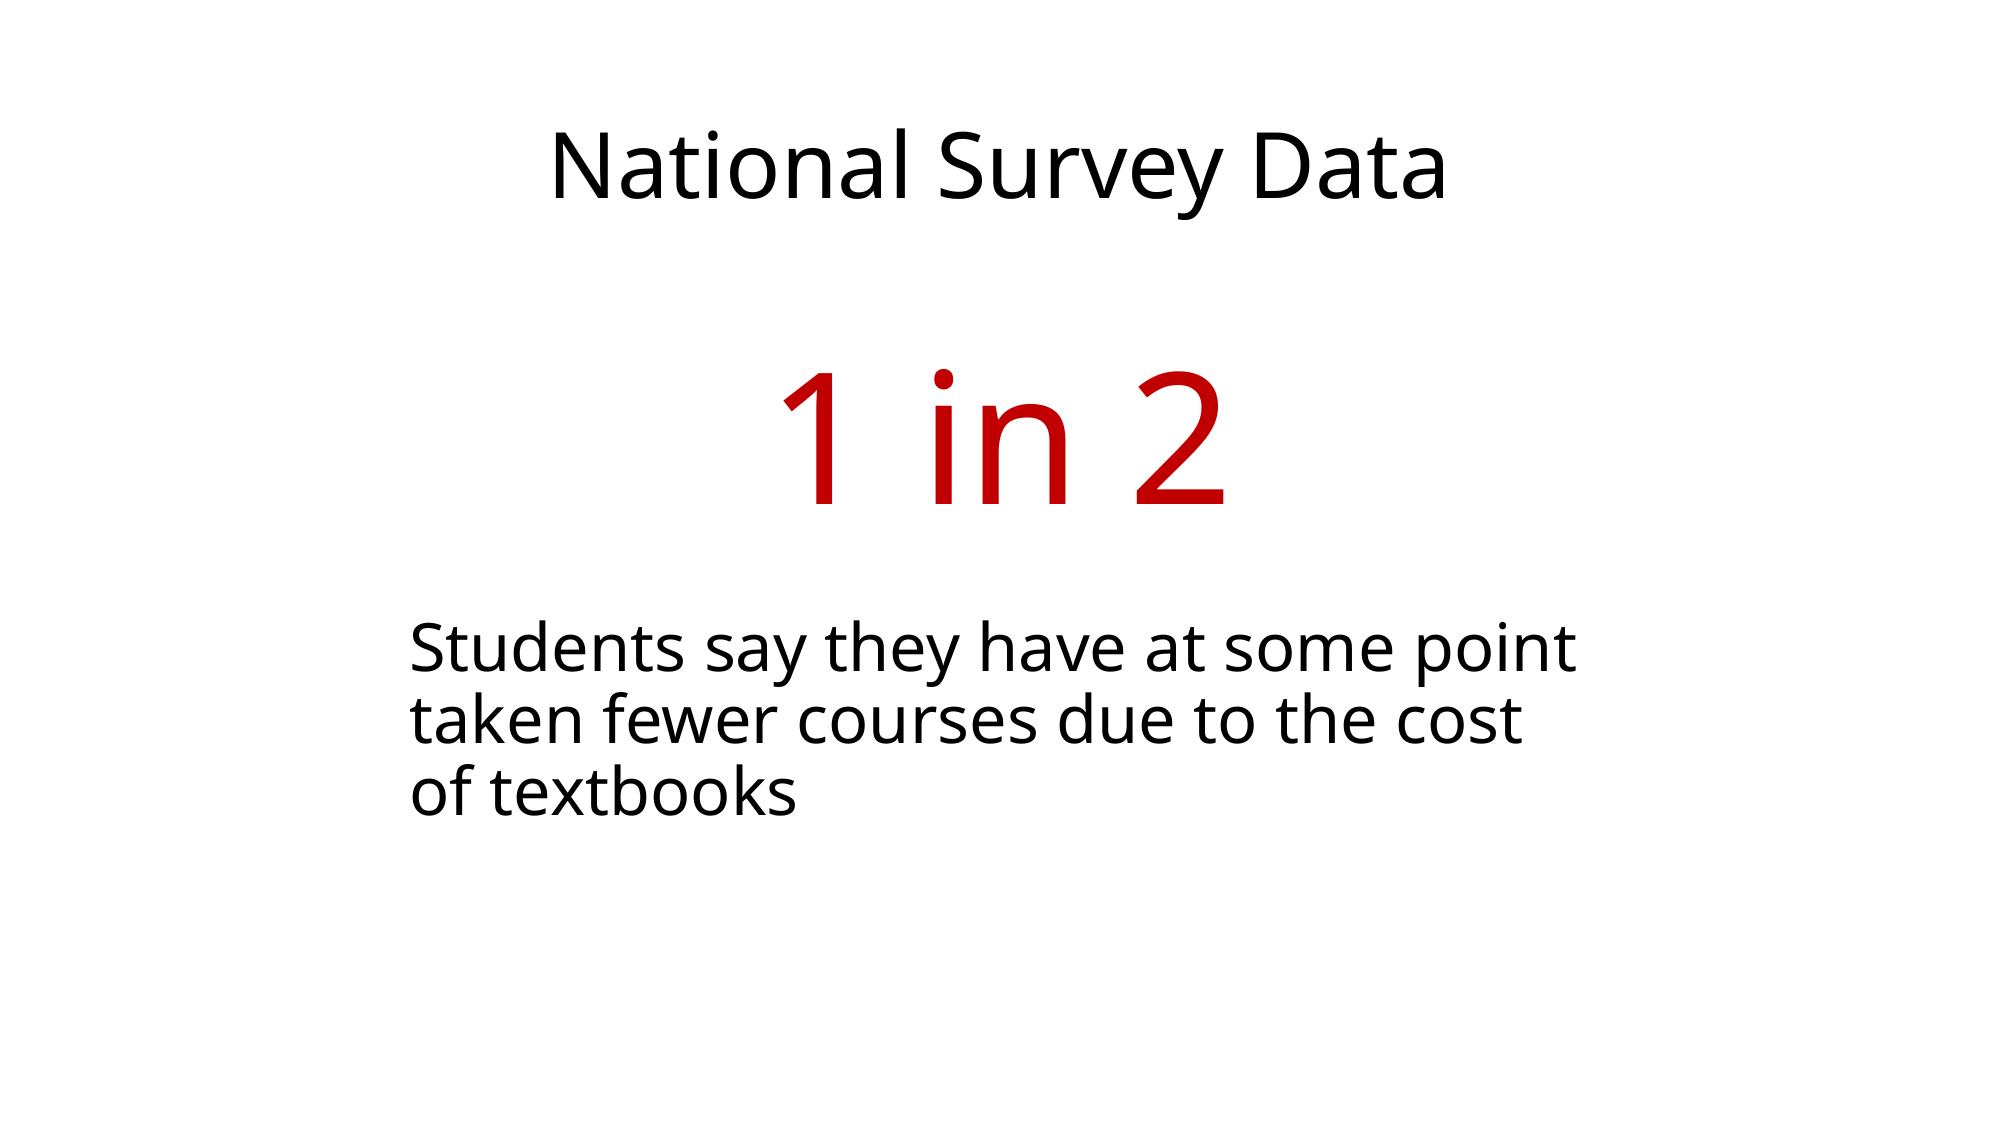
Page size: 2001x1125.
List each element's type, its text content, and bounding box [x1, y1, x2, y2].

title National Survey Data [137, 59, 1863, 278]
text_box Students say they have at some point taken fewer courses due to the cost of textbooks [394, 606, 1607, 855]
text_box 1 in 2 [325, 339, 1676, 575]
